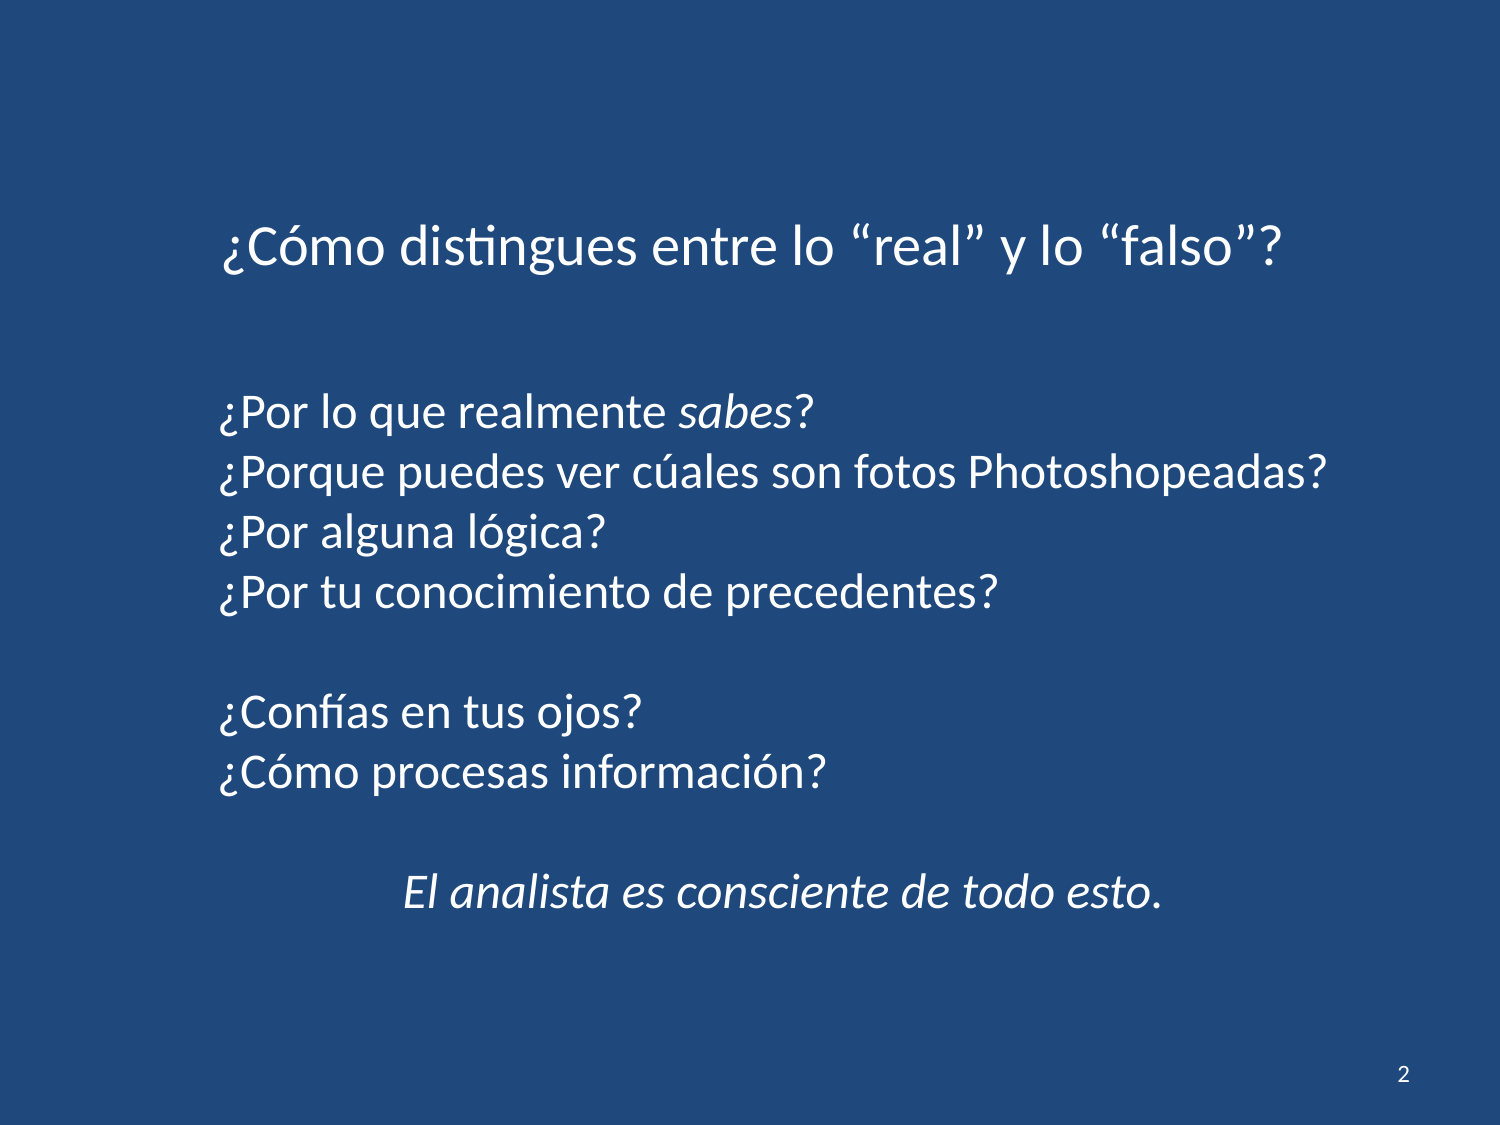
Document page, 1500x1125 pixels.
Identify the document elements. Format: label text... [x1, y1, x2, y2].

slide_number 2 [1074, 1042, 1425, 1103]
text_box ¿Por lo que realmente sabes? ¿Porque puedes ver cúales son fotos Photoshopeadas? ¿Por alguna lógica? ¿Por tu conocimiento de precedentes? ¿Confías en tus ojos? ¿Cómo procesas información? El analista es consciente de todo esto. [202, 371, 1365, 986]
text_box ¿Cómo distingues entre lo “real” y lo “falso”? [205, 200, 1301, 285]
